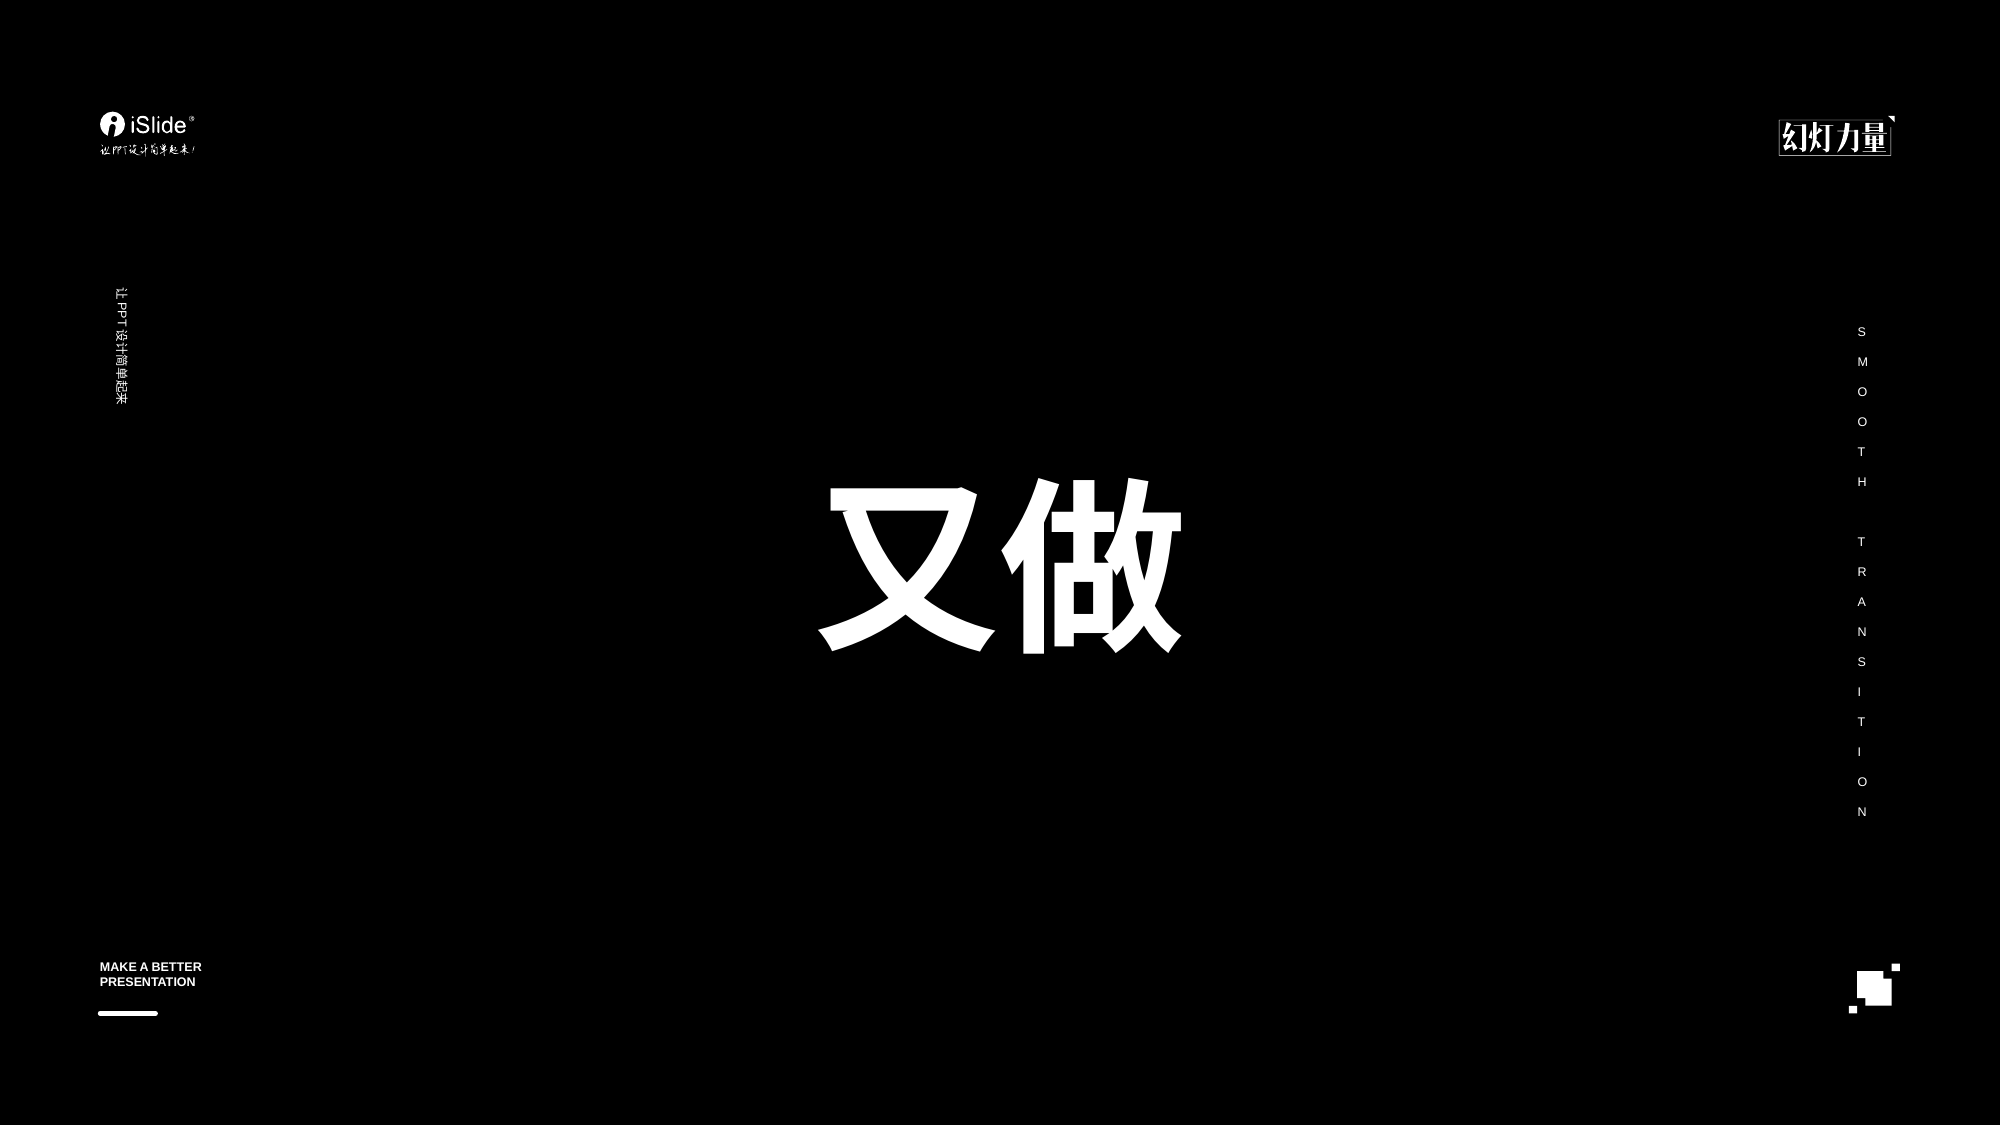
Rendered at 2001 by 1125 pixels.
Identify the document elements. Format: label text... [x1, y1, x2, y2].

text_box 又做 [211, 405, 1788, 719]
